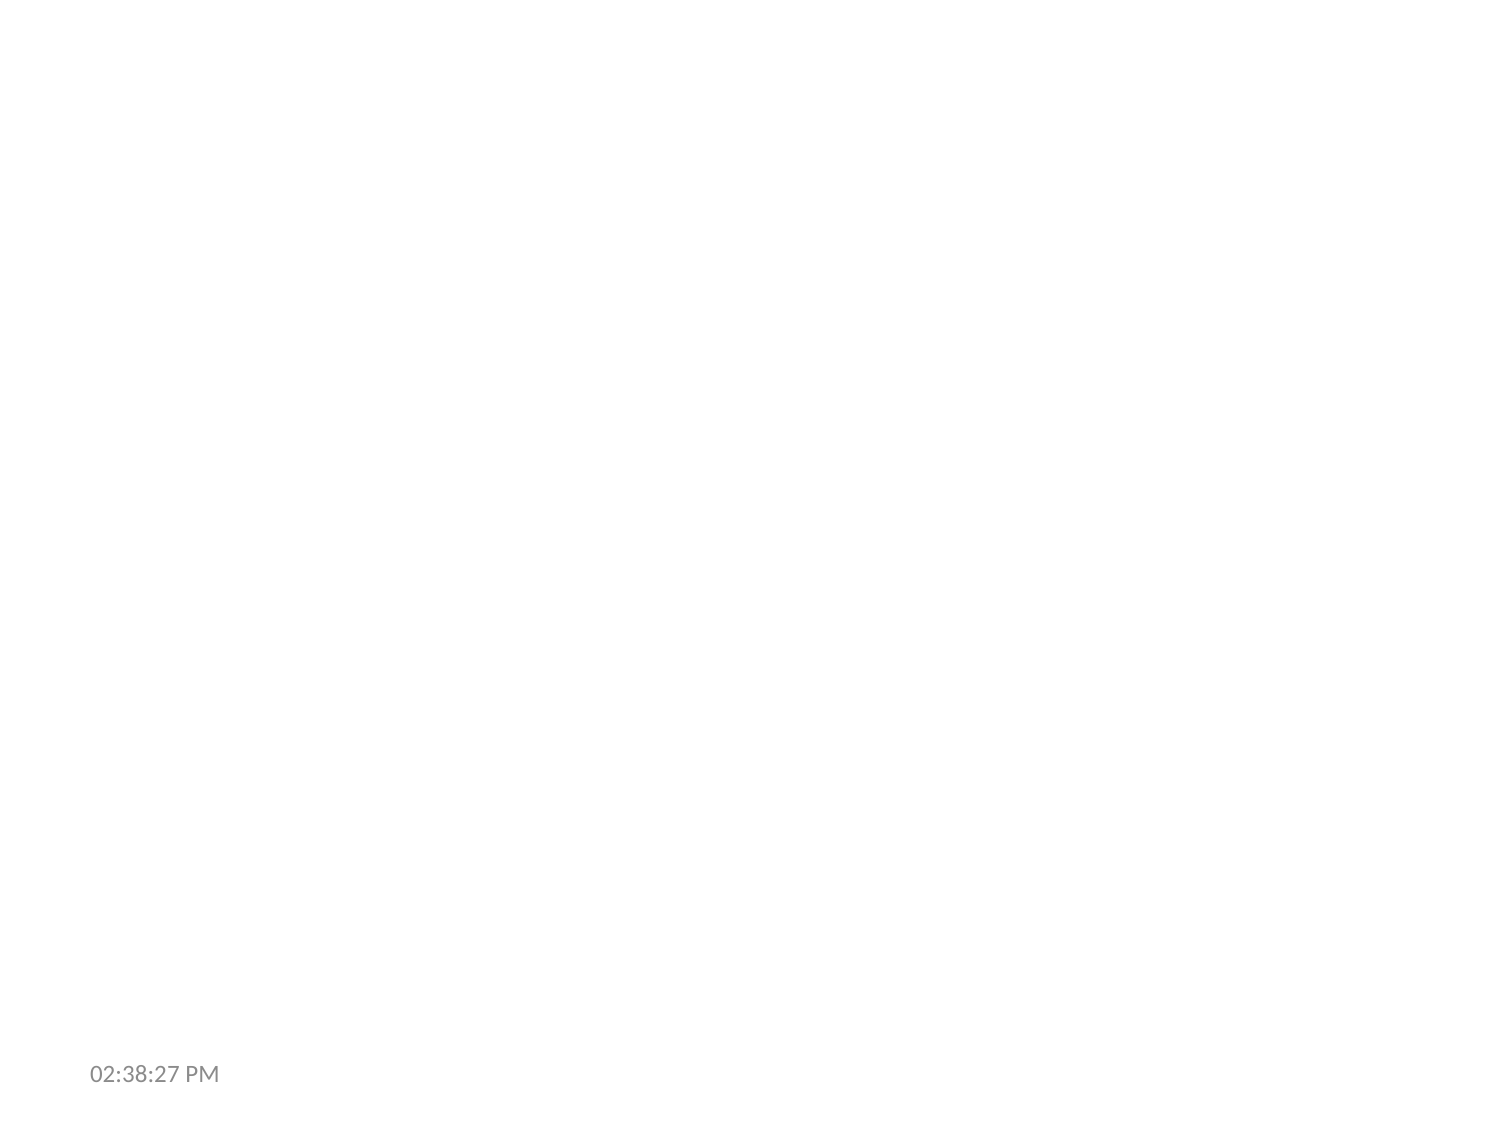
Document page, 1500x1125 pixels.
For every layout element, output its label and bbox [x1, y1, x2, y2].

slide_number [75, 1042, 425, 1103]
